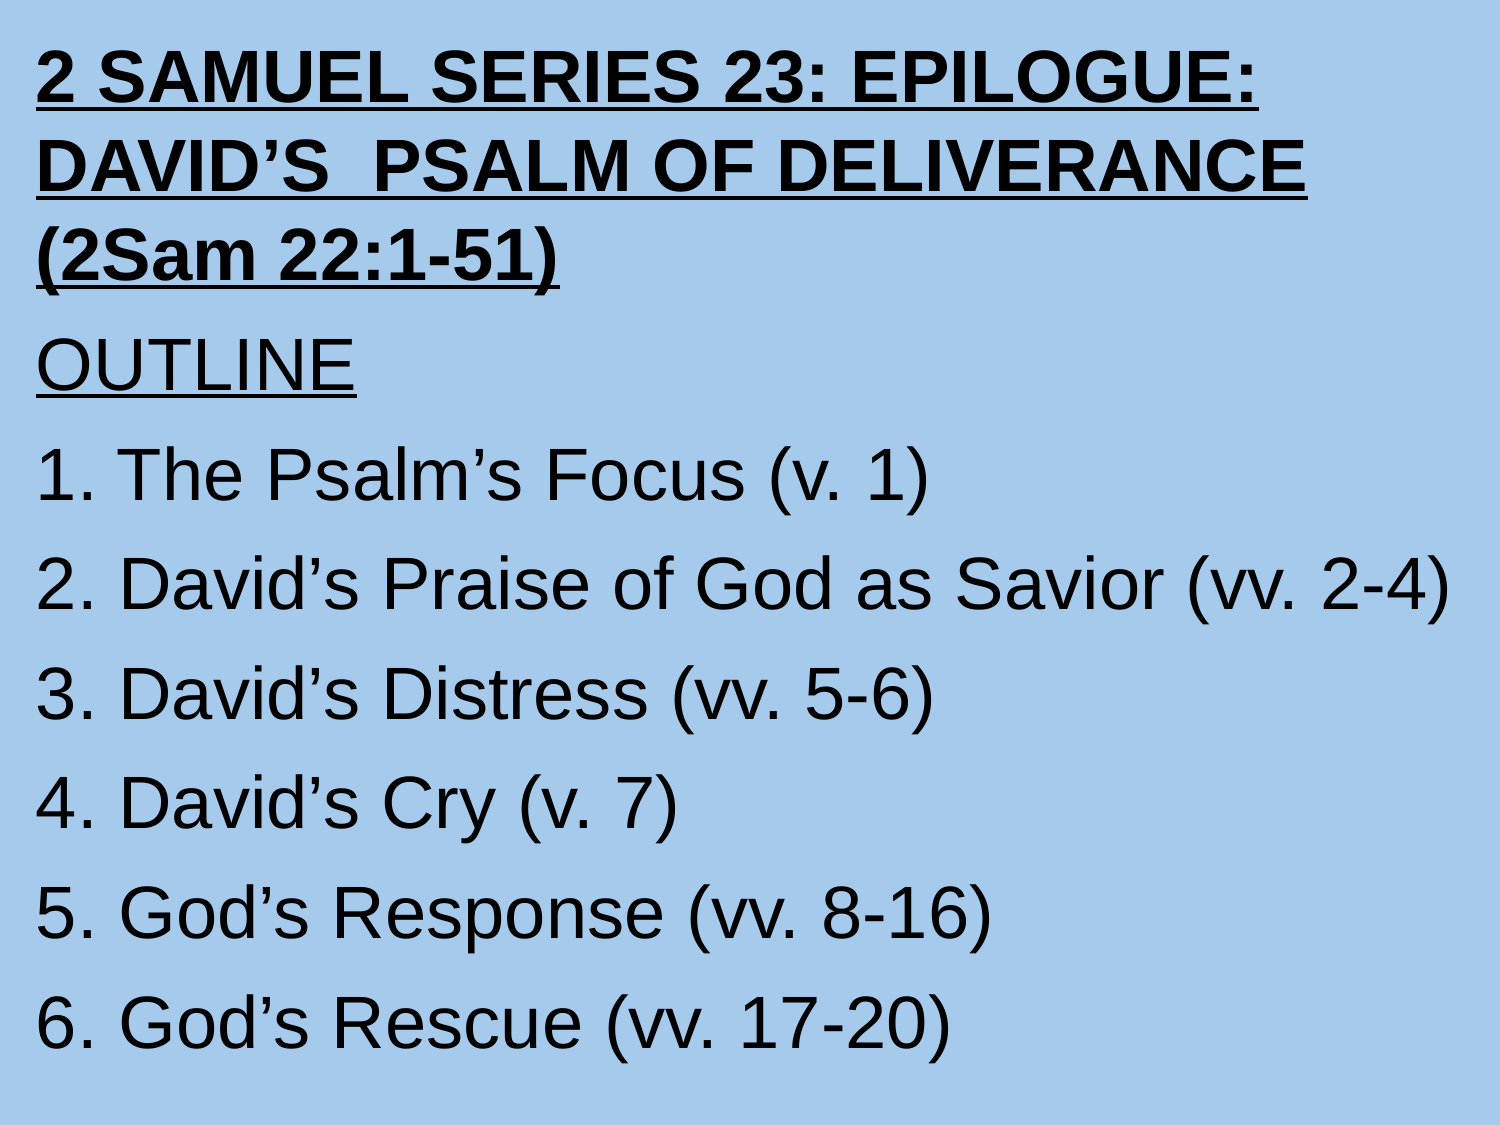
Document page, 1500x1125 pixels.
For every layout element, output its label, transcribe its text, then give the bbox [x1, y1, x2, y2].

subtitle 2 SAMUEL SERIES 23: EPILOGUE: DAVID’S PSALM OF DELIVERANCE (2Sam 22:1-51) OUTLINE 1. The Psalm’s Focus (v. 1) 2. David’s Praise of God as Savior (vv. 2-4) 3. David’s Distress (vv. 5-6) 4. David’s Cry (v. 7) 5. God’s Response (vv. 8-16) 6. God’s Rescue (vv. 17-20) [20, 20, 1482, 1108]
